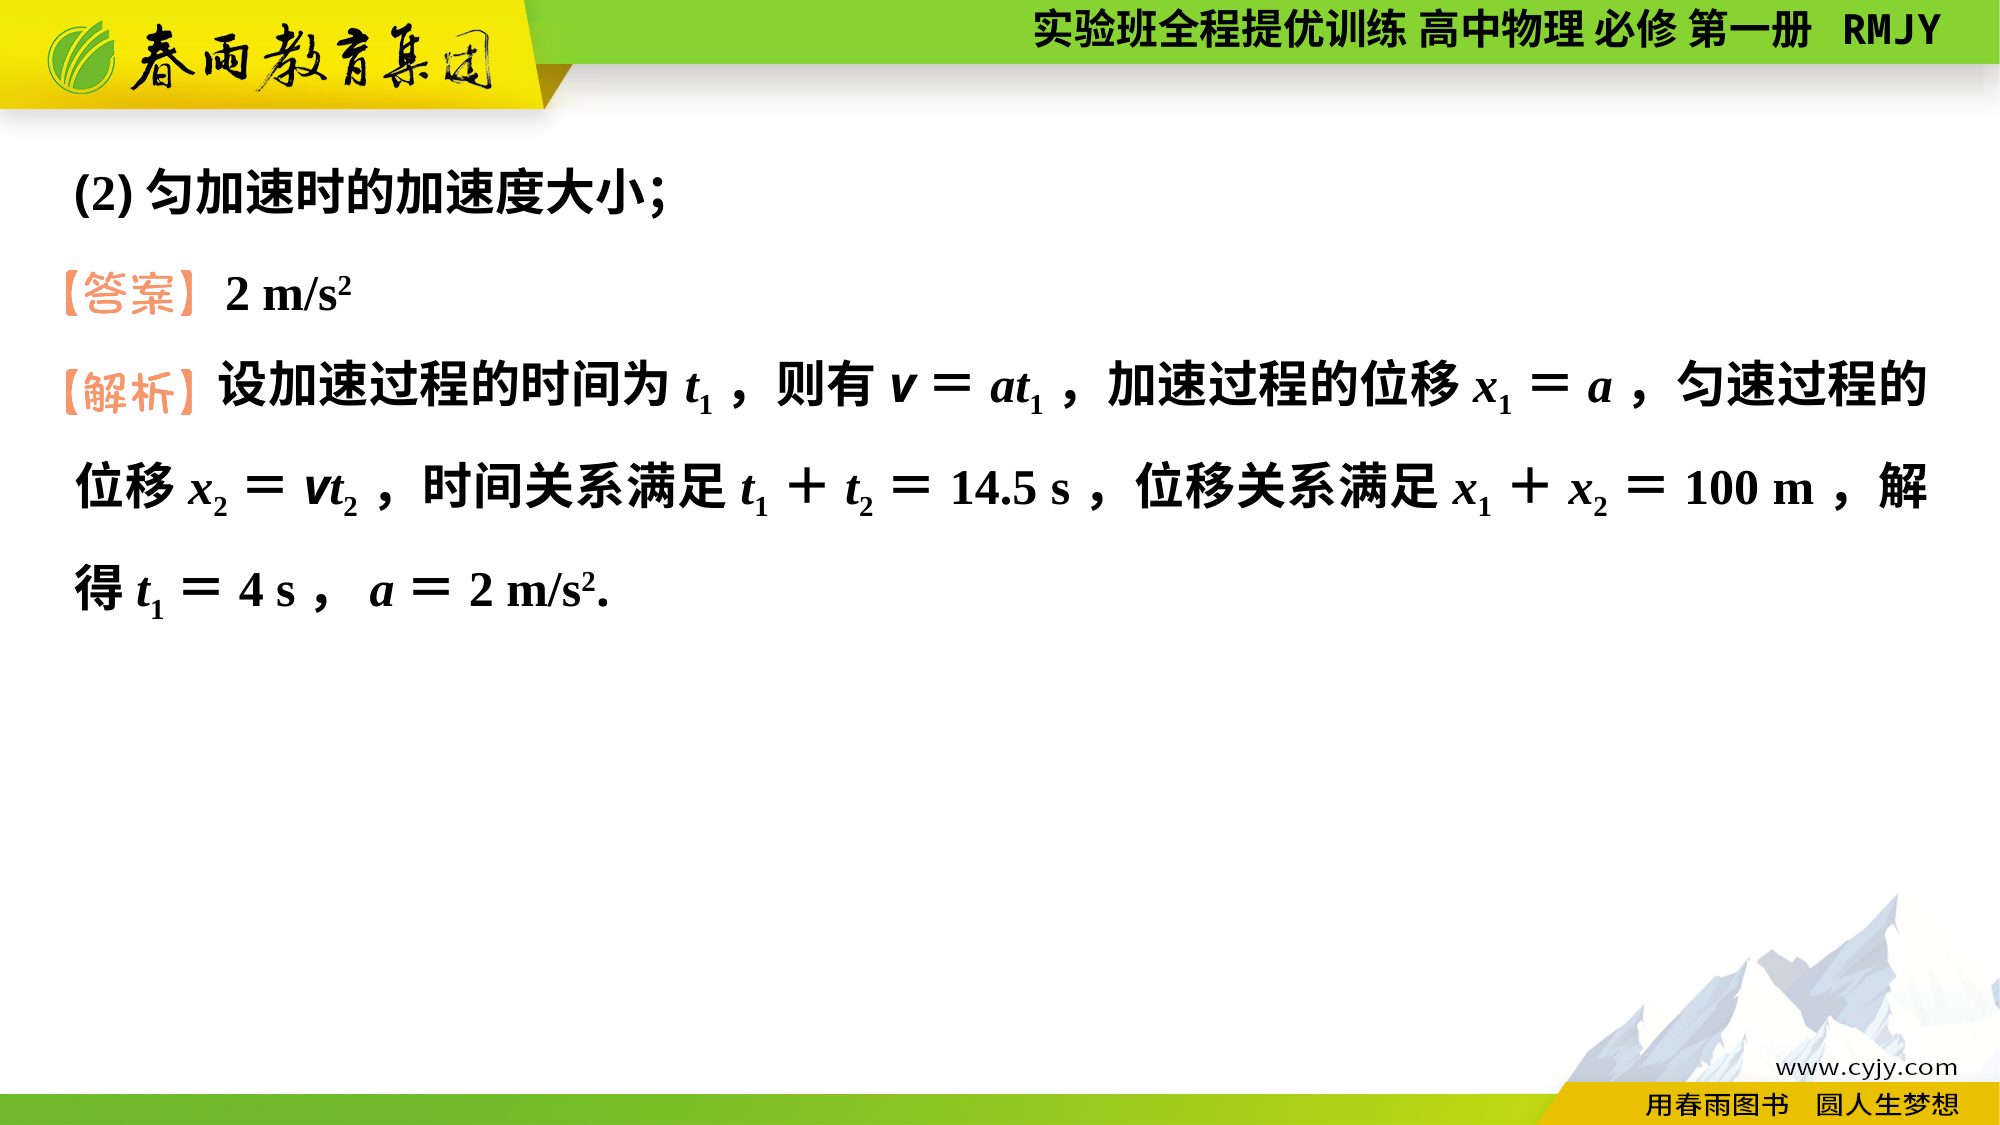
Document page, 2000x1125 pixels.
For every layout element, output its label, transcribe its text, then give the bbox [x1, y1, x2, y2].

list (2)匀加速时的加速度大小； [59, 122, 1944, 217]
text_box 2 m/s2 [210, 253, 368, 329]
picture [0, 0, 2000, 1125]
